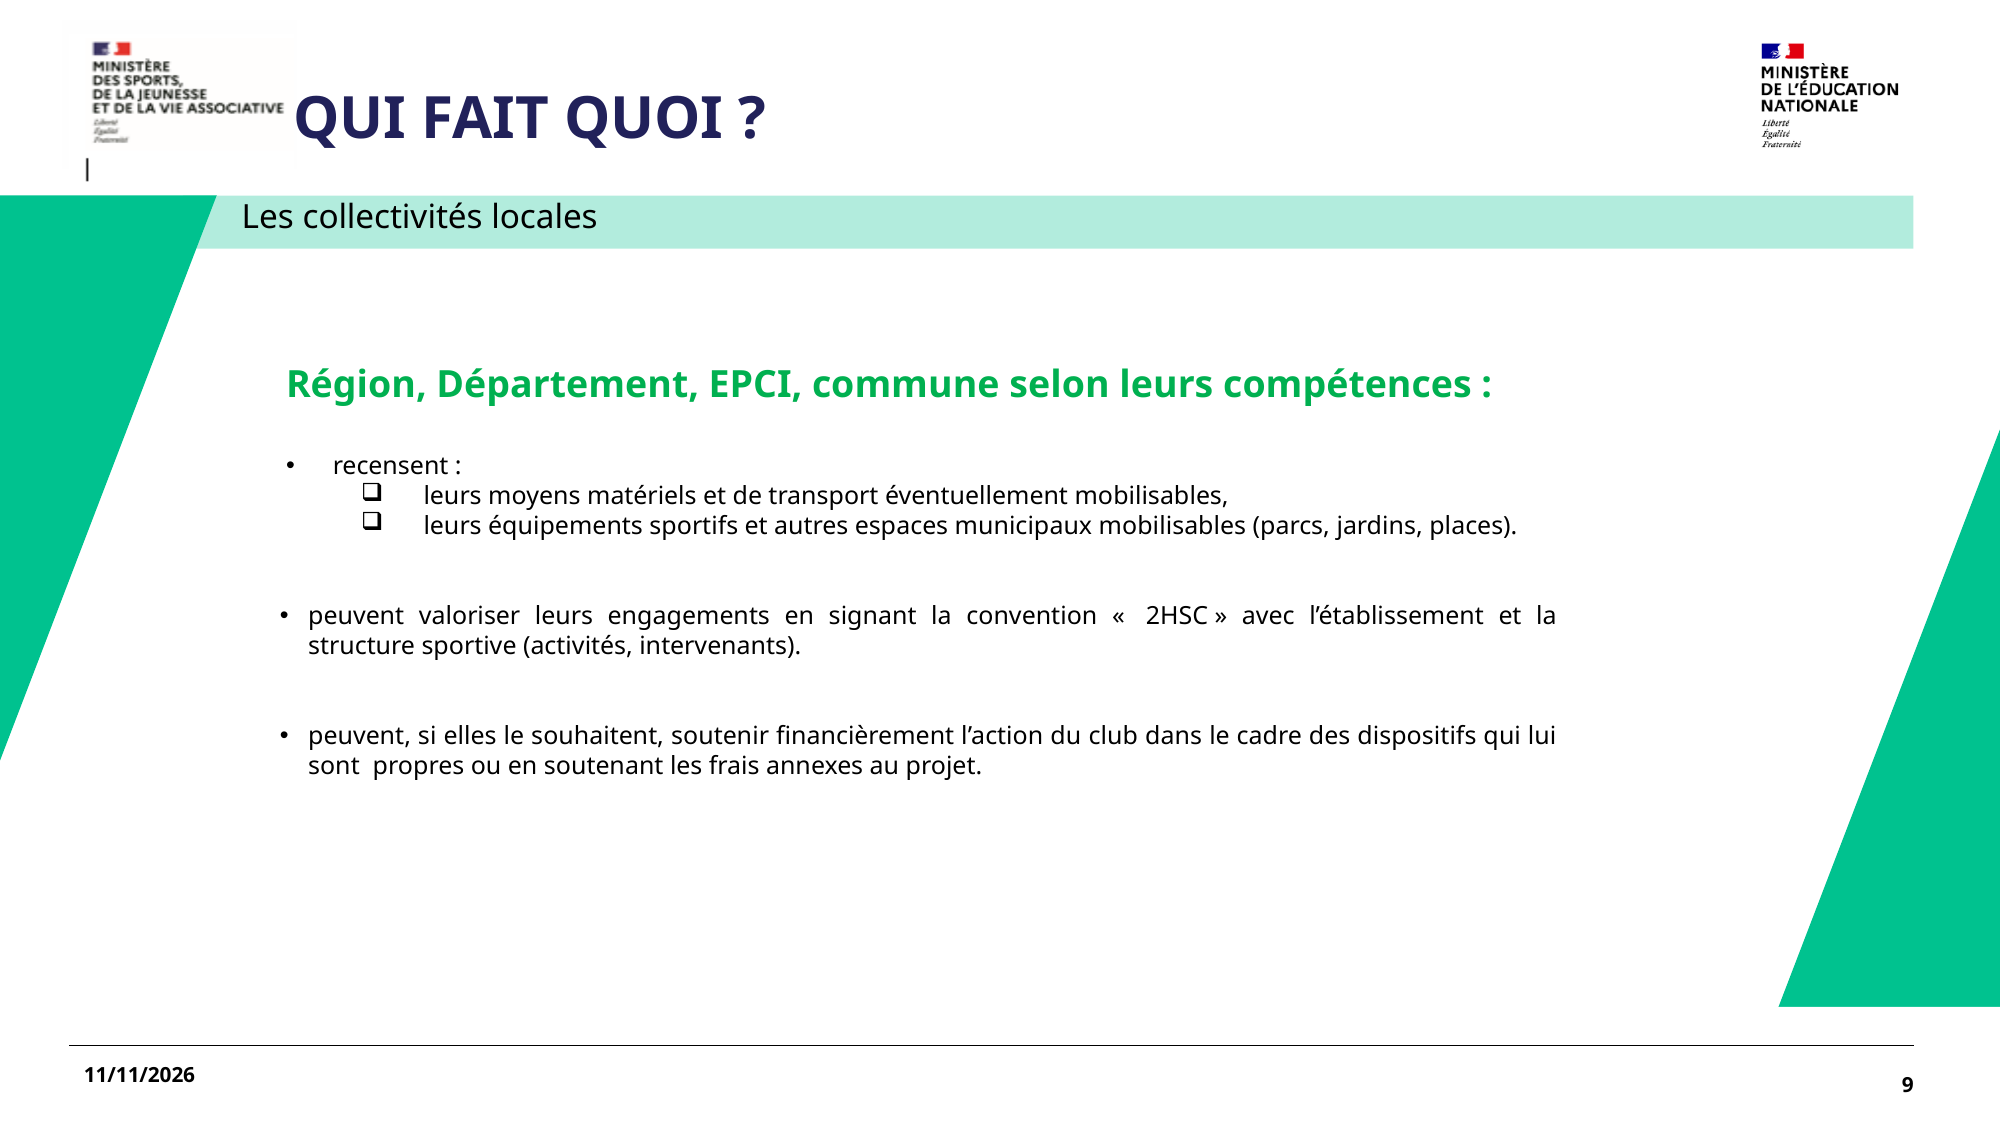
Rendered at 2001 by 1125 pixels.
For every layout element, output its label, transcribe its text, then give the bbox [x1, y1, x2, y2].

title Qui fait quoi ? [161, 44, 1574, 193]
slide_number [69, 1046, 519, 1107]
text_box Les collectivités locales [183, 195, 1914, 249]
picture [1743, 34, 1914, 157]
text_box Région, Département, EPCI, commune selon leurs compétences : recensent : leurs moyens matériels et de transport éventuellement mobilisables, leurs équipements sportifs et autres espaces municipaux mobilisables (parcs, jardins, places). peuvent valoriser leurs engagements en signant la convention « 2HSC » avec l’établissement et la structure sportive (activités, intervenants). peuvent, si elles le souhaitent, soutenir financièrement l’action du club dans le cadre des dispositifs qui lui sont propres ou en soutenant les frais annexes au projet. [251, 352, 1574, 817]
slide_number 9 [1618, 1046, 1914, 1125]
picture [62, 20, 297, 183]
